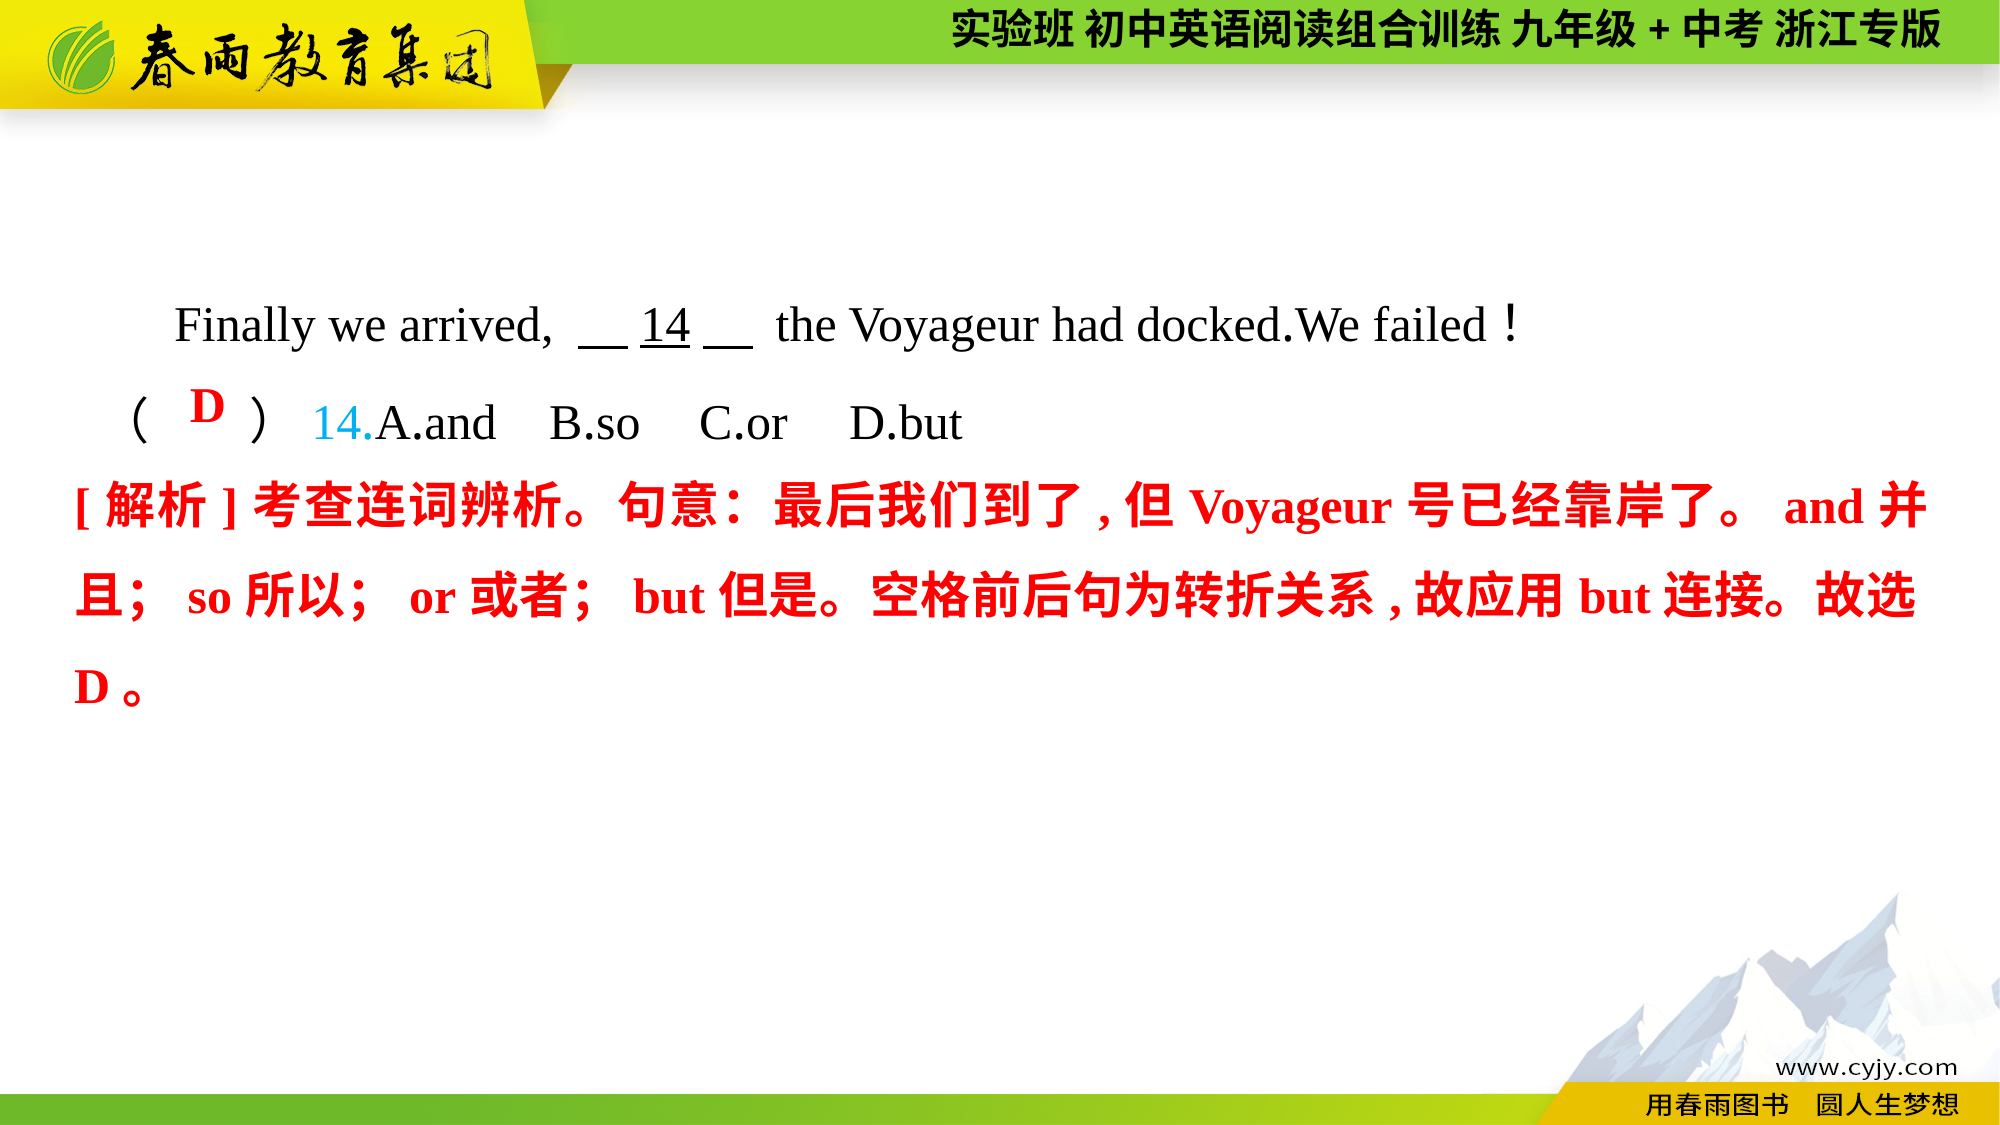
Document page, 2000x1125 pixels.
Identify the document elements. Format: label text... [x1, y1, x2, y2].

picture [0, 0, 2000, 1125]
list Finally we arrived, 14 the Voyageur had docked.We failed！ [59, 254, 1944, 349]
text_box [解析]考查连词辨析。句意：最后我们到了,但Voyageur号已经靠岸了。and并且；so所以；or或者；but但是。空格前后句为转折关系,故应用but连接。故选D。 [59, 436, 1944, 722]
text_box （ ）14.A.and B.so C.or D.but [84, 351, 1969, 457]
text_box D [174, 365, 241, 436]
